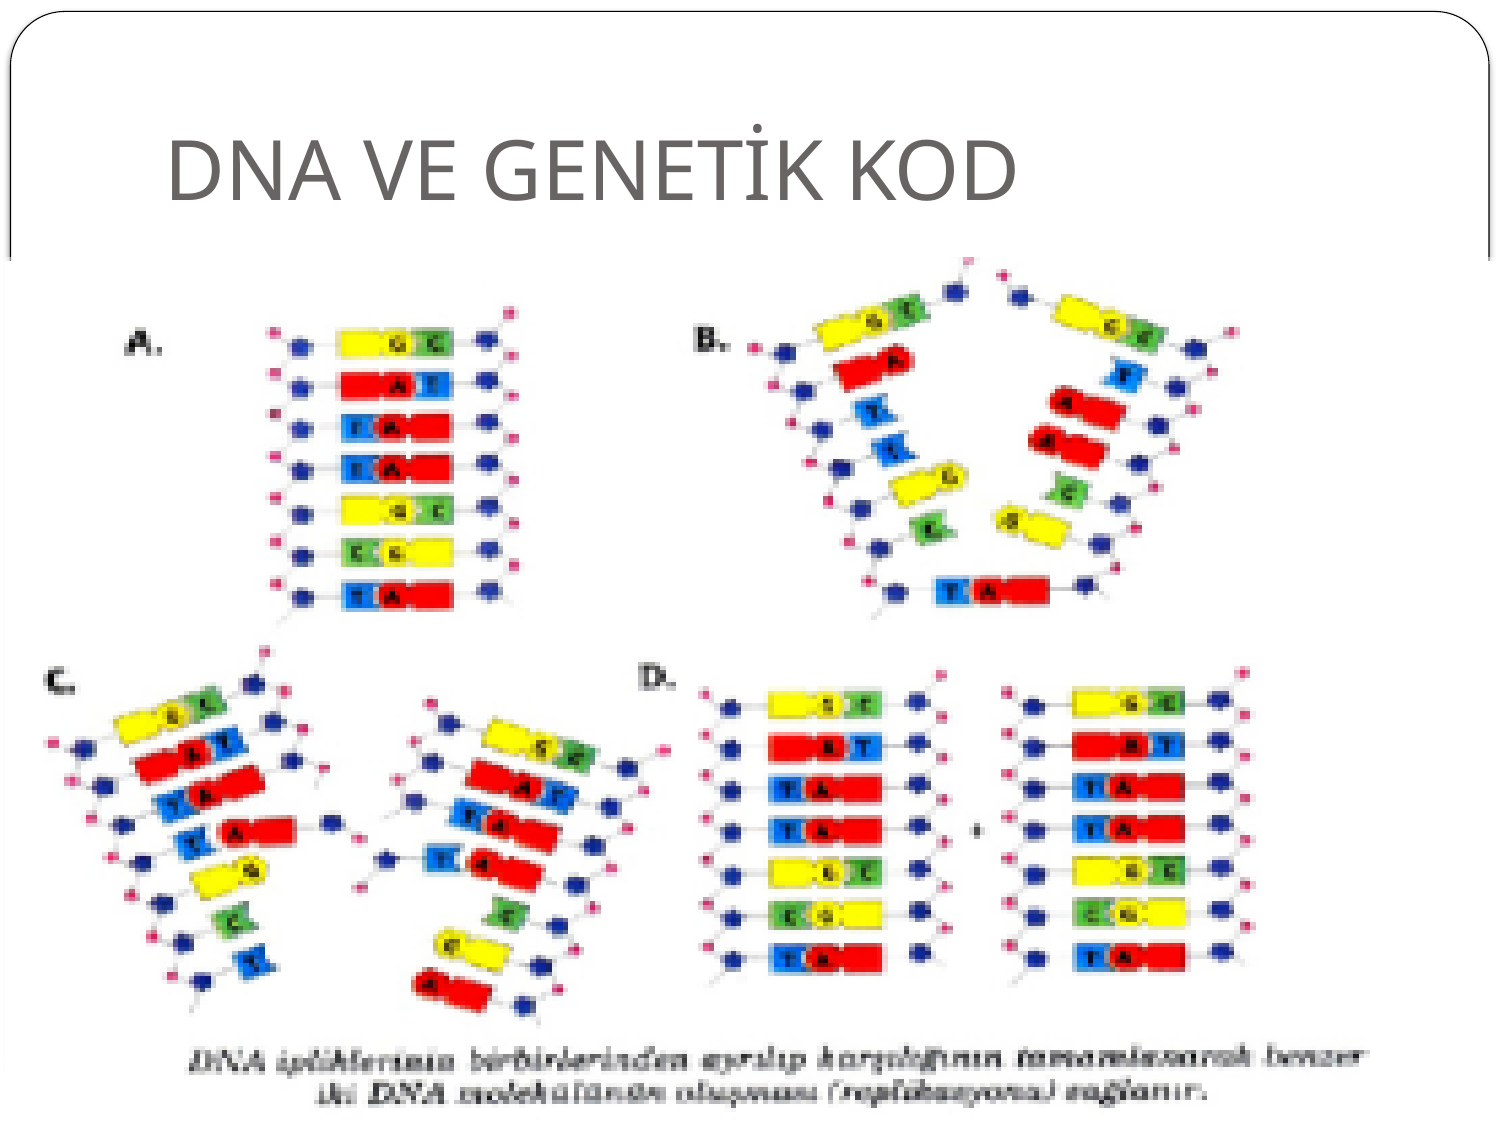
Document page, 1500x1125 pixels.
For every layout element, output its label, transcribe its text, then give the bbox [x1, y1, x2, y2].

title DNA VE GENETİK KOD [150, 45, 1425, 233]
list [0, 257, 1500, 1125]
